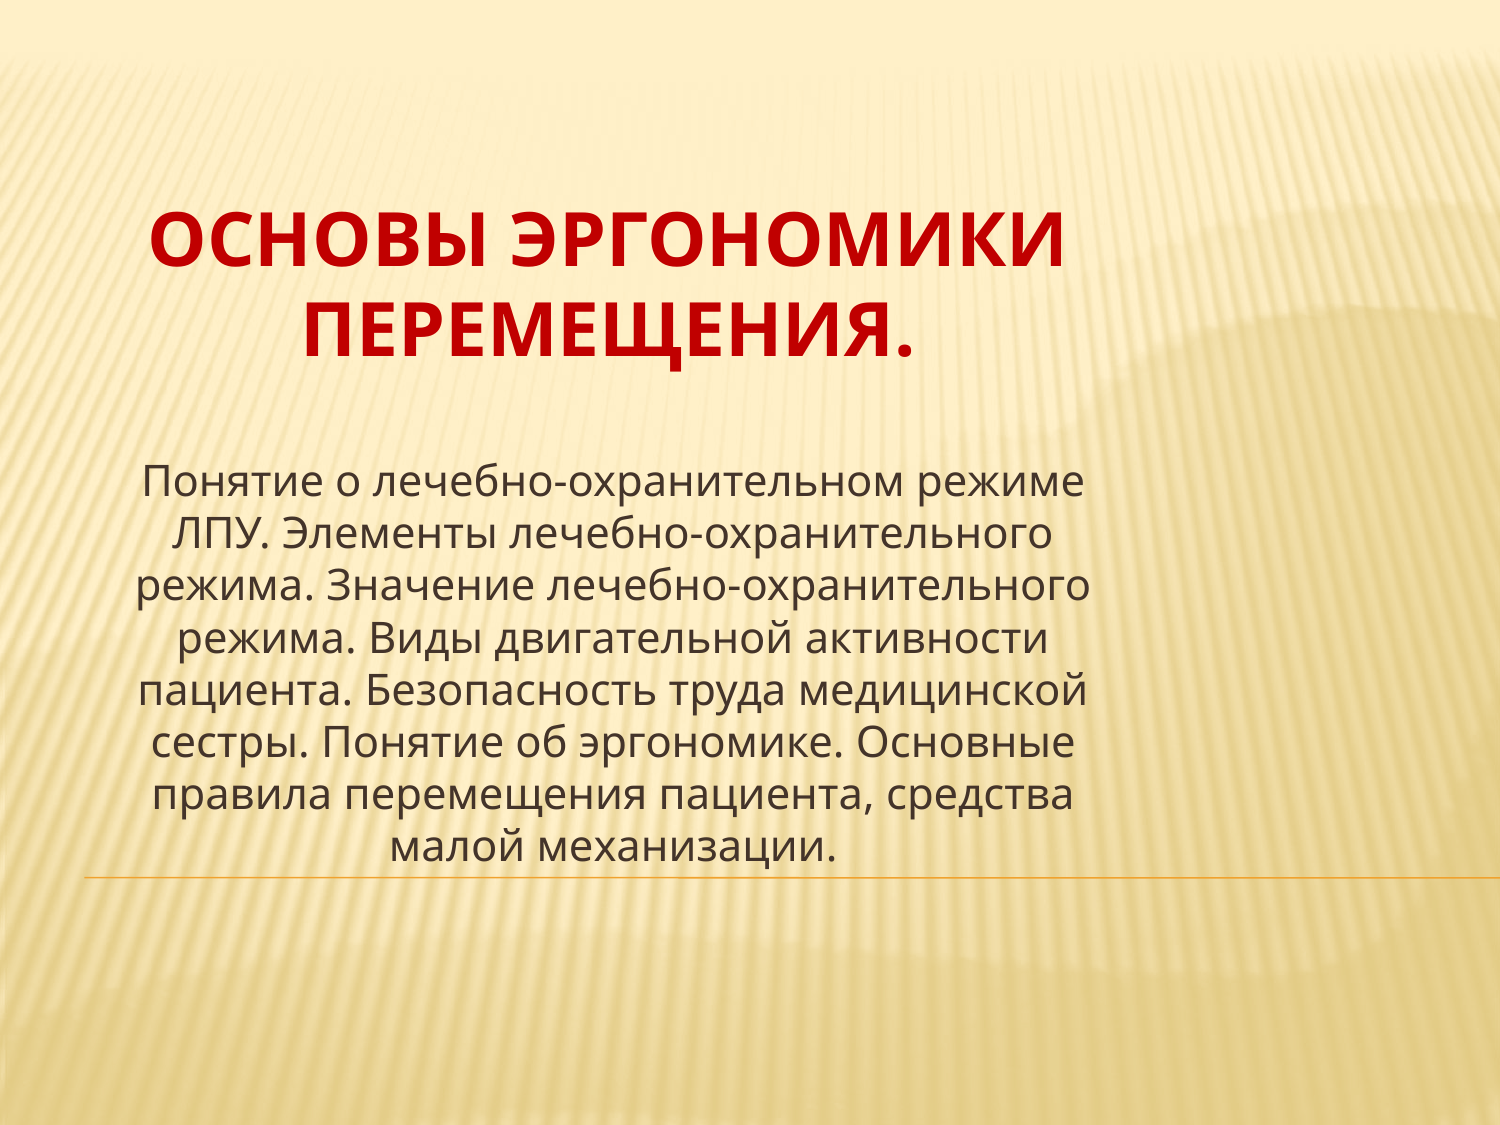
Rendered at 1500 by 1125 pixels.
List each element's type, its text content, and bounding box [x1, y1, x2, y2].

subtitle Понятие о лечебно-охранительном режиме ЛПУ. Элементы лечебно-охранительного режима. Значение лечебно-охранительного режима. Виды двигательной активности пациента. Безопасность труда медицинской сестры. Понятие об эргономике. Основные правила перемещения пациента, средства малой механизации. [88, 444, 1139, 878]
title Основы эргономики перемещения. [123, 184, 1093, 444]
